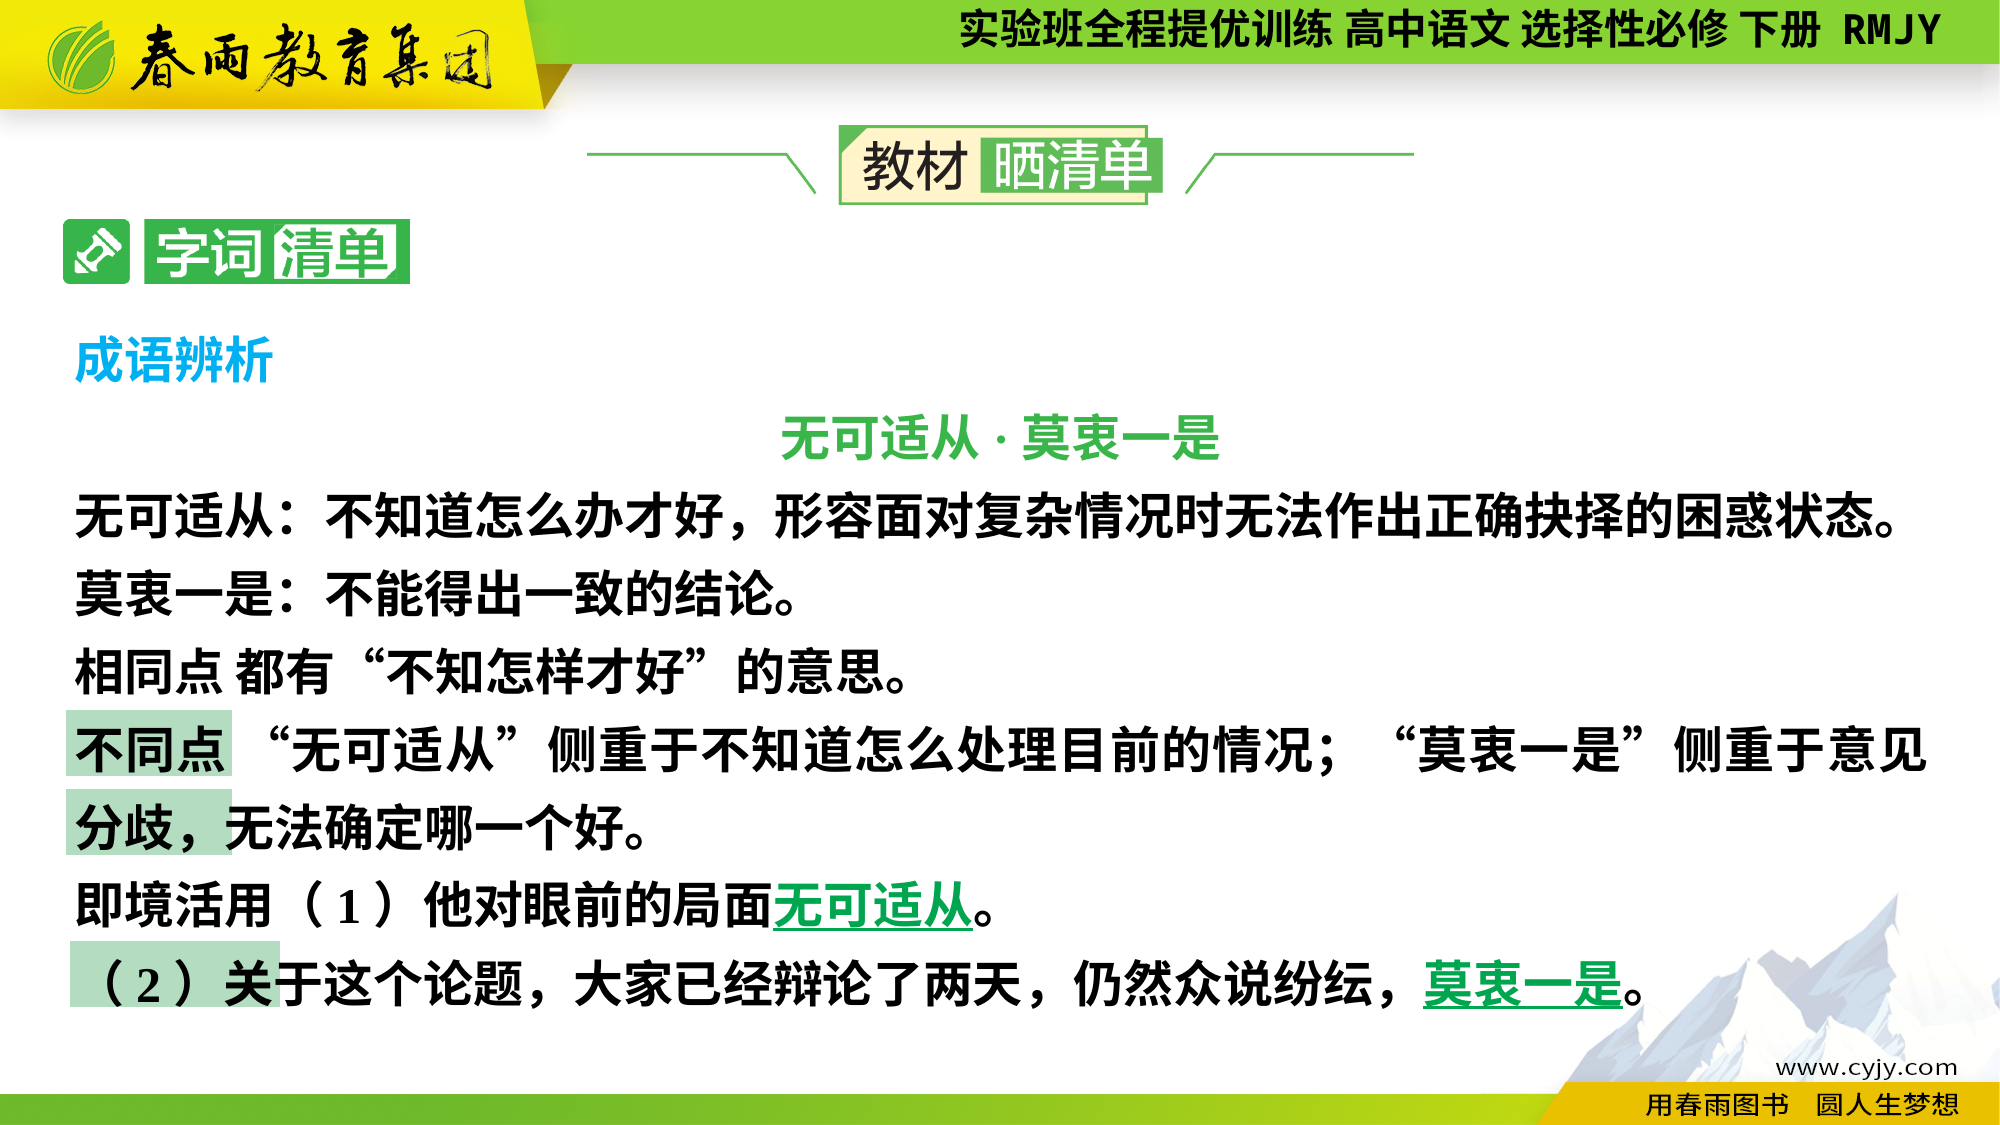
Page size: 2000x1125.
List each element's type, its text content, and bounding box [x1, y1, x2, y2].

picture [0, 0, 2000, 1125]
list 成语辨析 无可适从·莫衷一是 无可适从：不知道怎么办才好，形容面对复杂情况时无法作出正确抉择的困惑状态。 莫衷一是：不能得出一致的结论。 相同点 都有“不知怎样才好”的意思。 不同点 “无可适从”侧重于不知道怎么处理目前的情况；“莫衷一是”侧重于意见分歧，无法确定哪一个好。 即境活用（1）他对眼前的局面无可适从。 （2）关于这个论题，大家已经辩论了两天，仍然众说纷纭，莫衷一是。 [59, 302, 1944, 1098]
